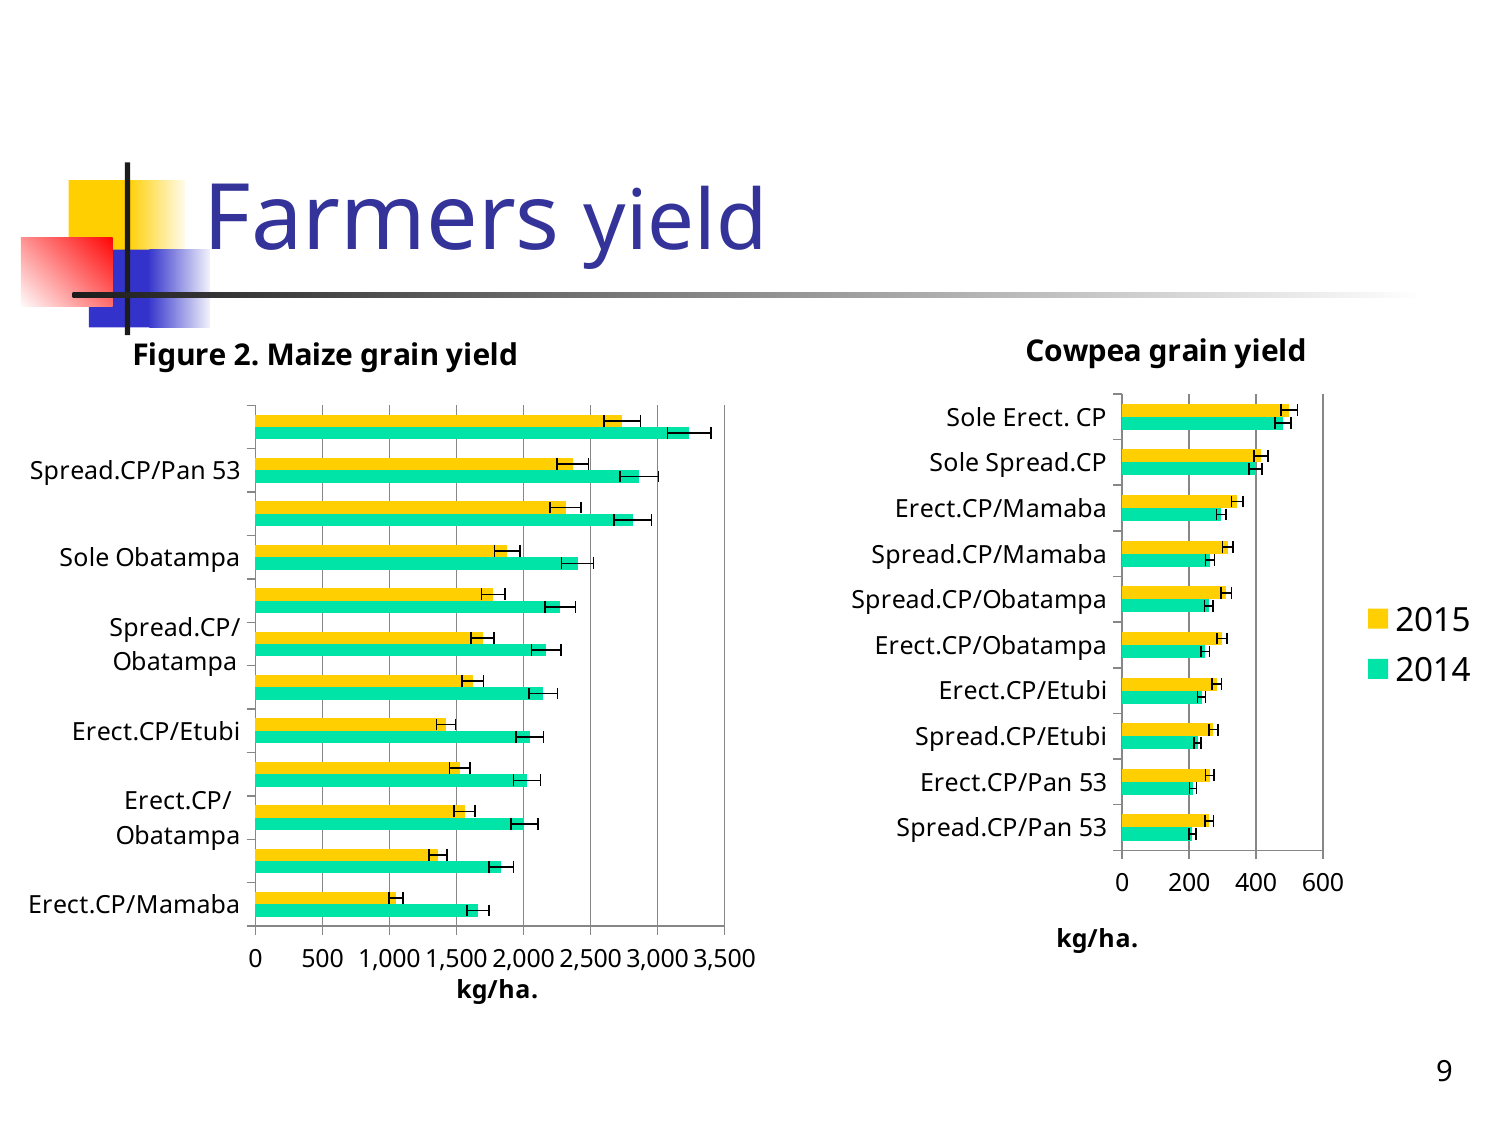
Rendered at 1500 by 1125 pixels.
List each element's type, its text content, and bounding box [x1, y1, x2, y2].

chart [24, 312, 826, 1026]
chart [837, 299, 1495, 988]
title Farmers yield [188, 35, 1468, 275]
slide_number 9 [1155, 1024, 1468, 1100]
